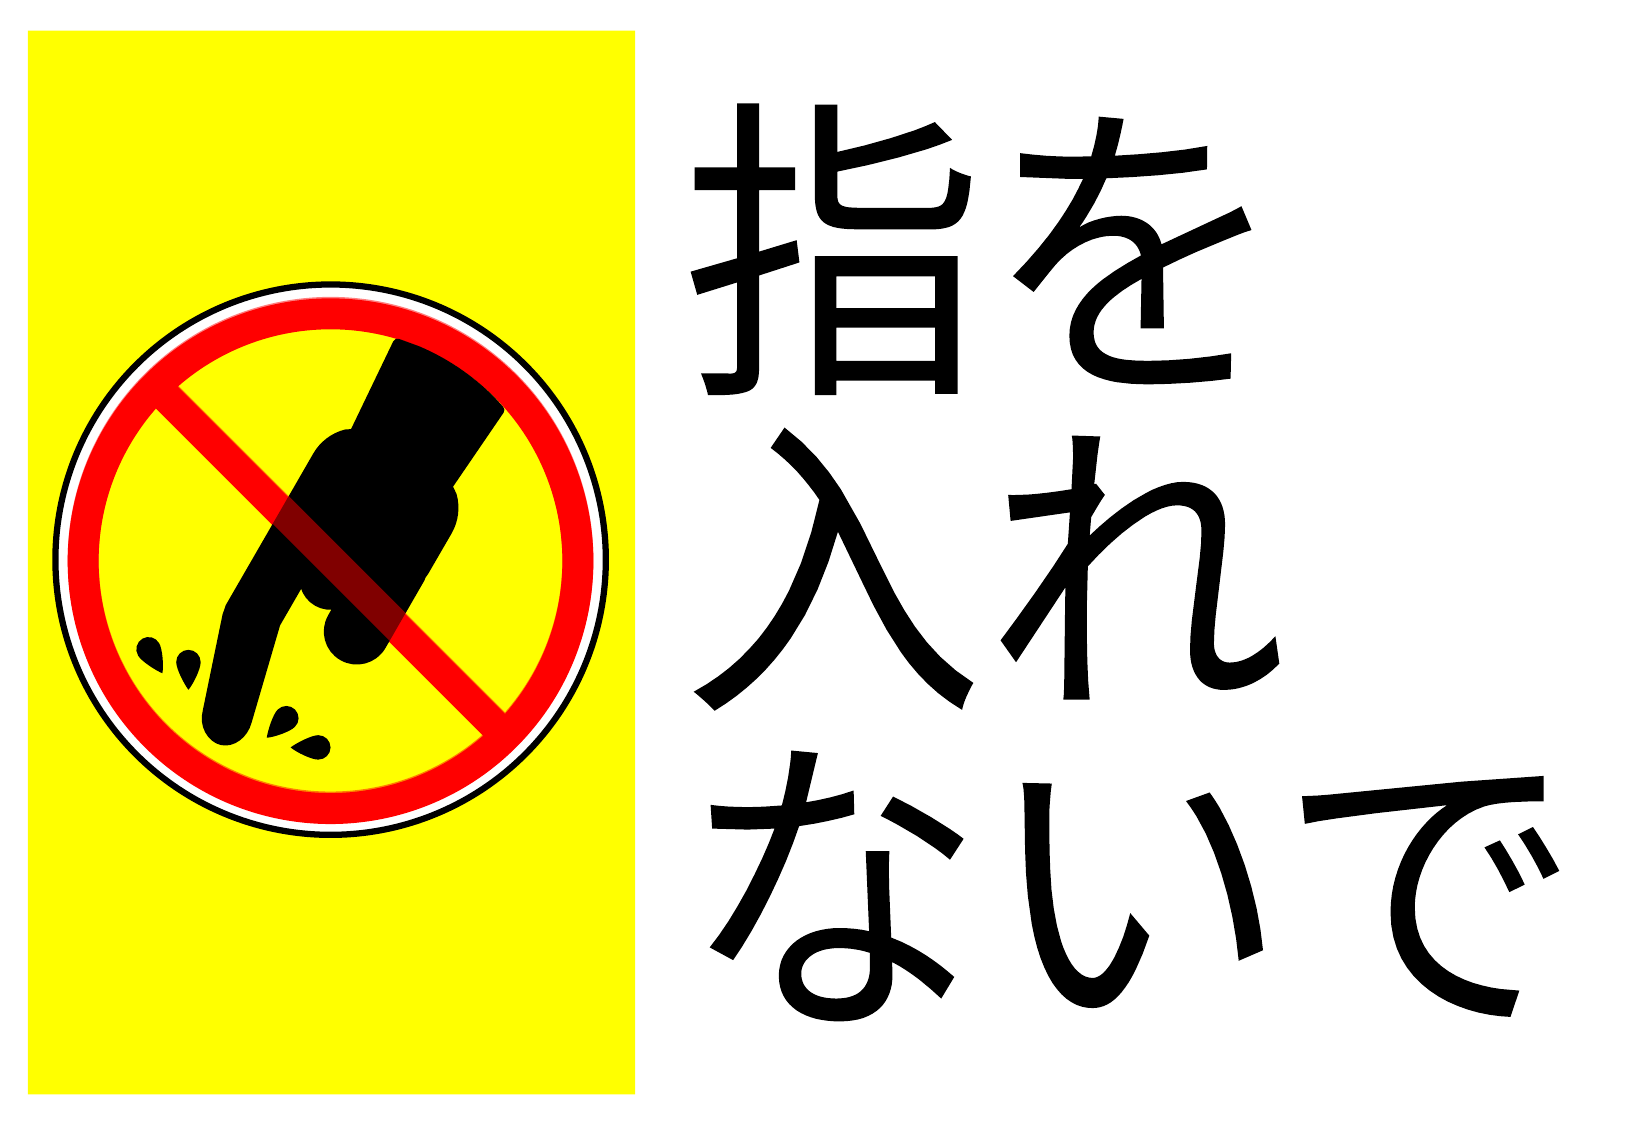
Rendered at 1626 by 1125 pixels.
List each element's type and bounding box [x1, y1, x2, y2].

text_box [26, 28, 637, 1097]
text_box [55, 284, 607, 836]
